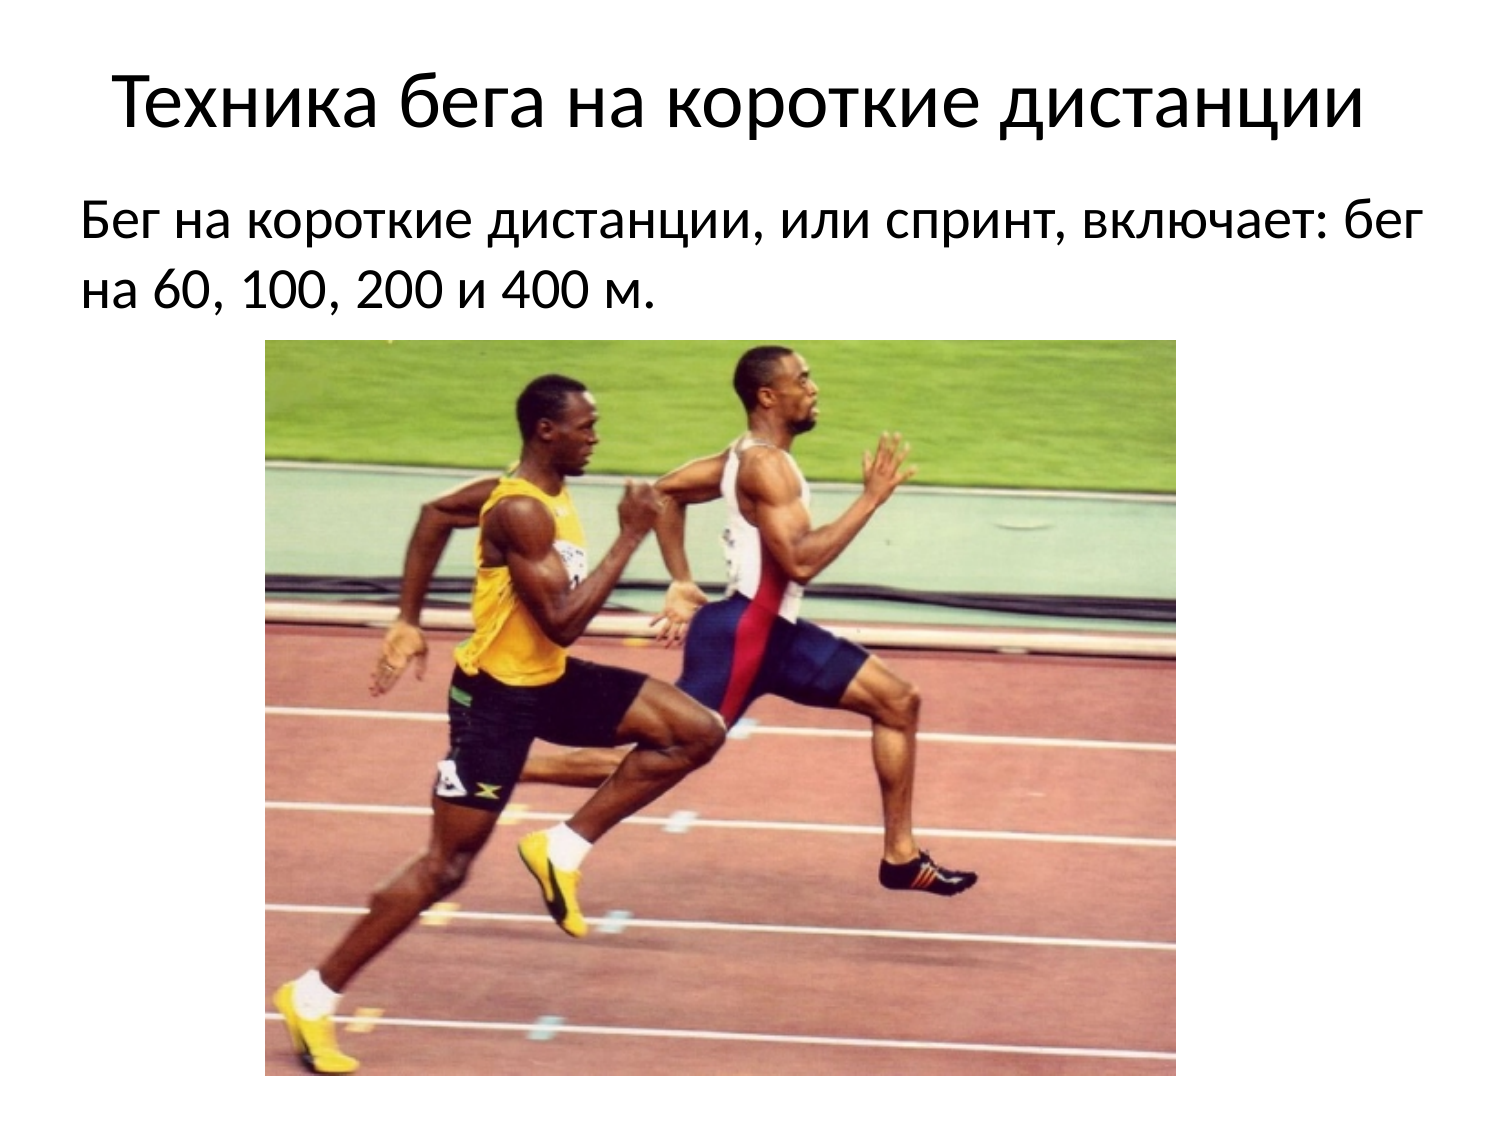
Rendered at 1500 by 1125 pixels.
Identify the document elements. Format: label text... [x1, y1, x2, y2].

title Техника бега на короткие дистанции [64, 1, 1415, 172]
picture [265, 340, 1176, 1076]
list Бег на короткие дистанции, или спринт, включает: бег на 60, 100, 200 и 400 м. [64, 172, 1449, 398]
